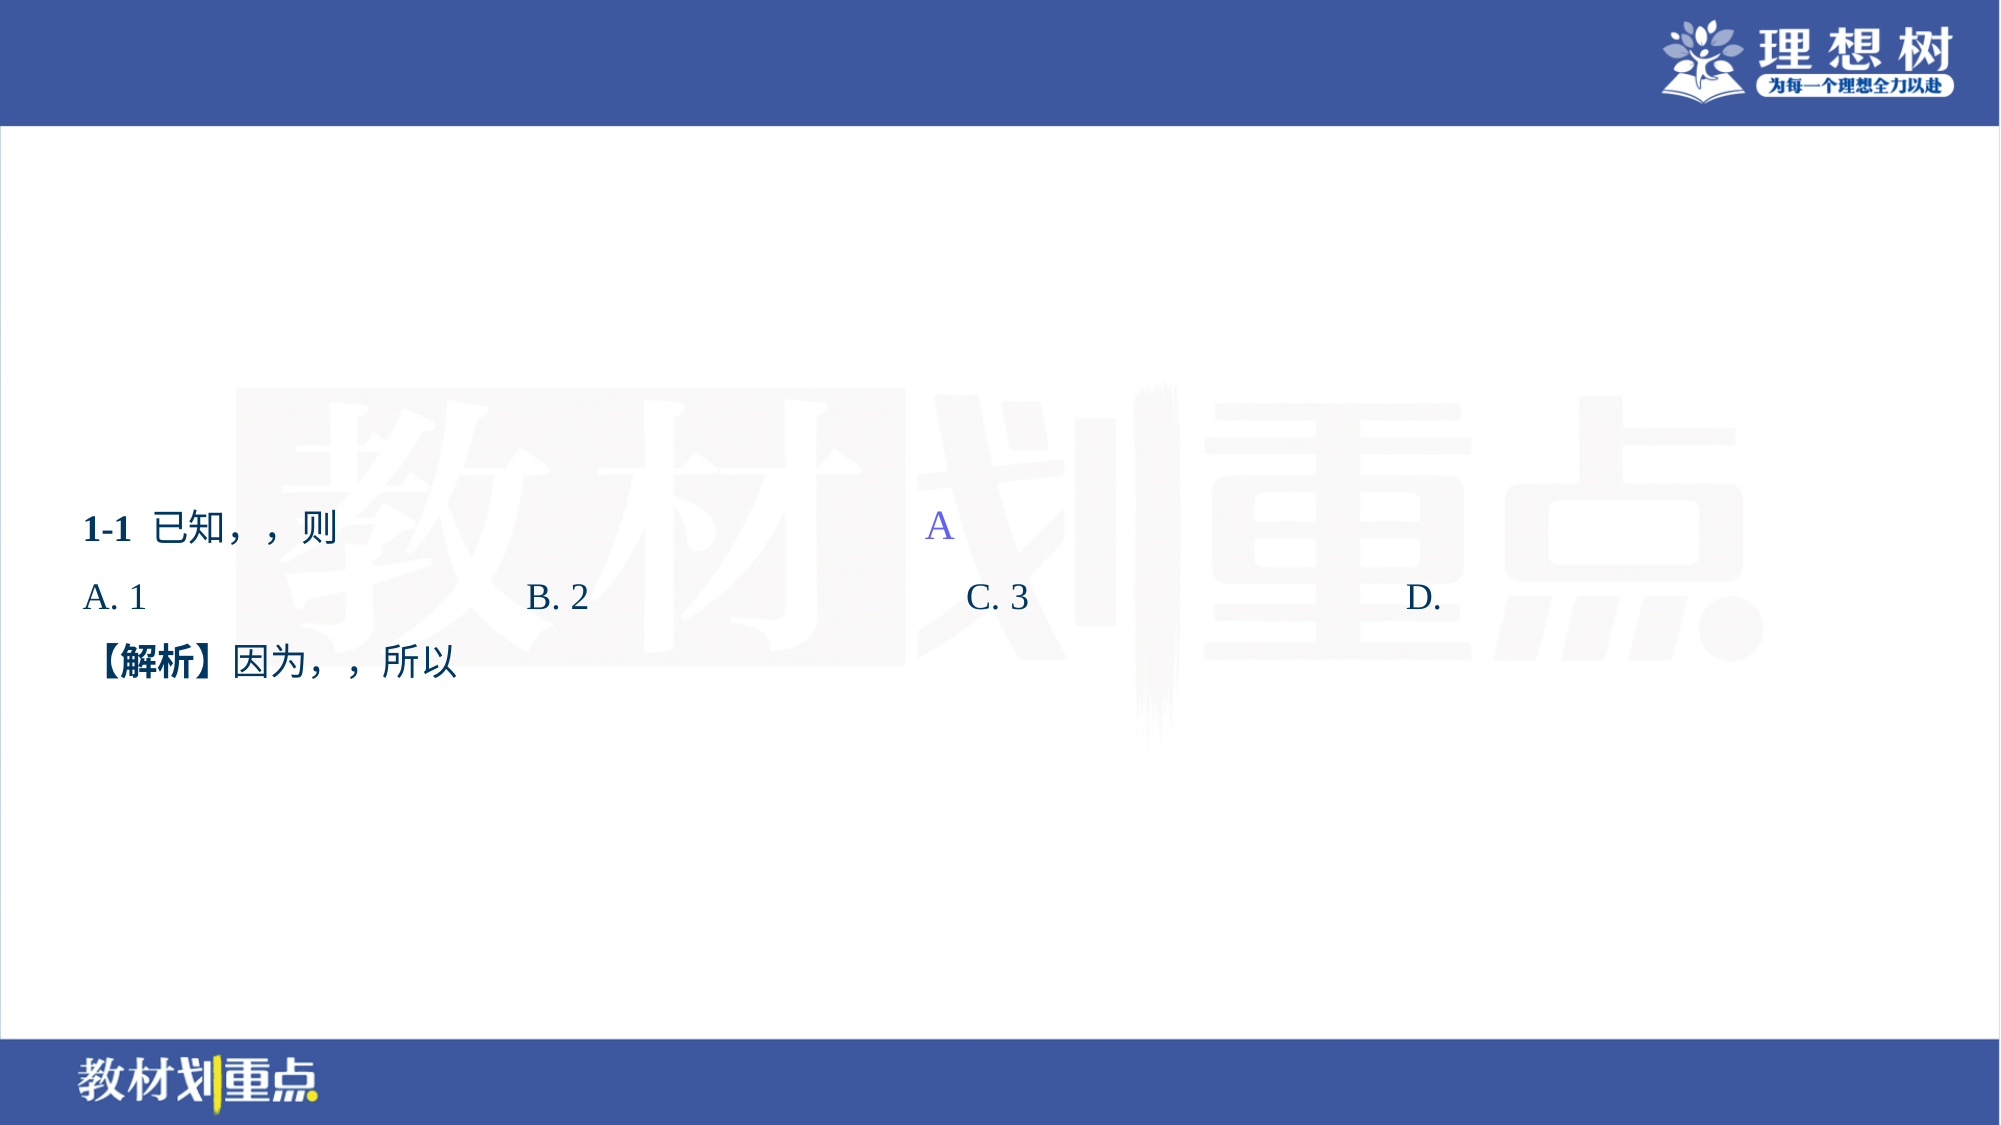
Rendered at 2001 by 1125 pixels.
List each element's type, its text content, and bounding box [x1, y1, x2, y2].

text_box A [909, 496, 971, 546]
picture [0, 0, 2000, 1125]
